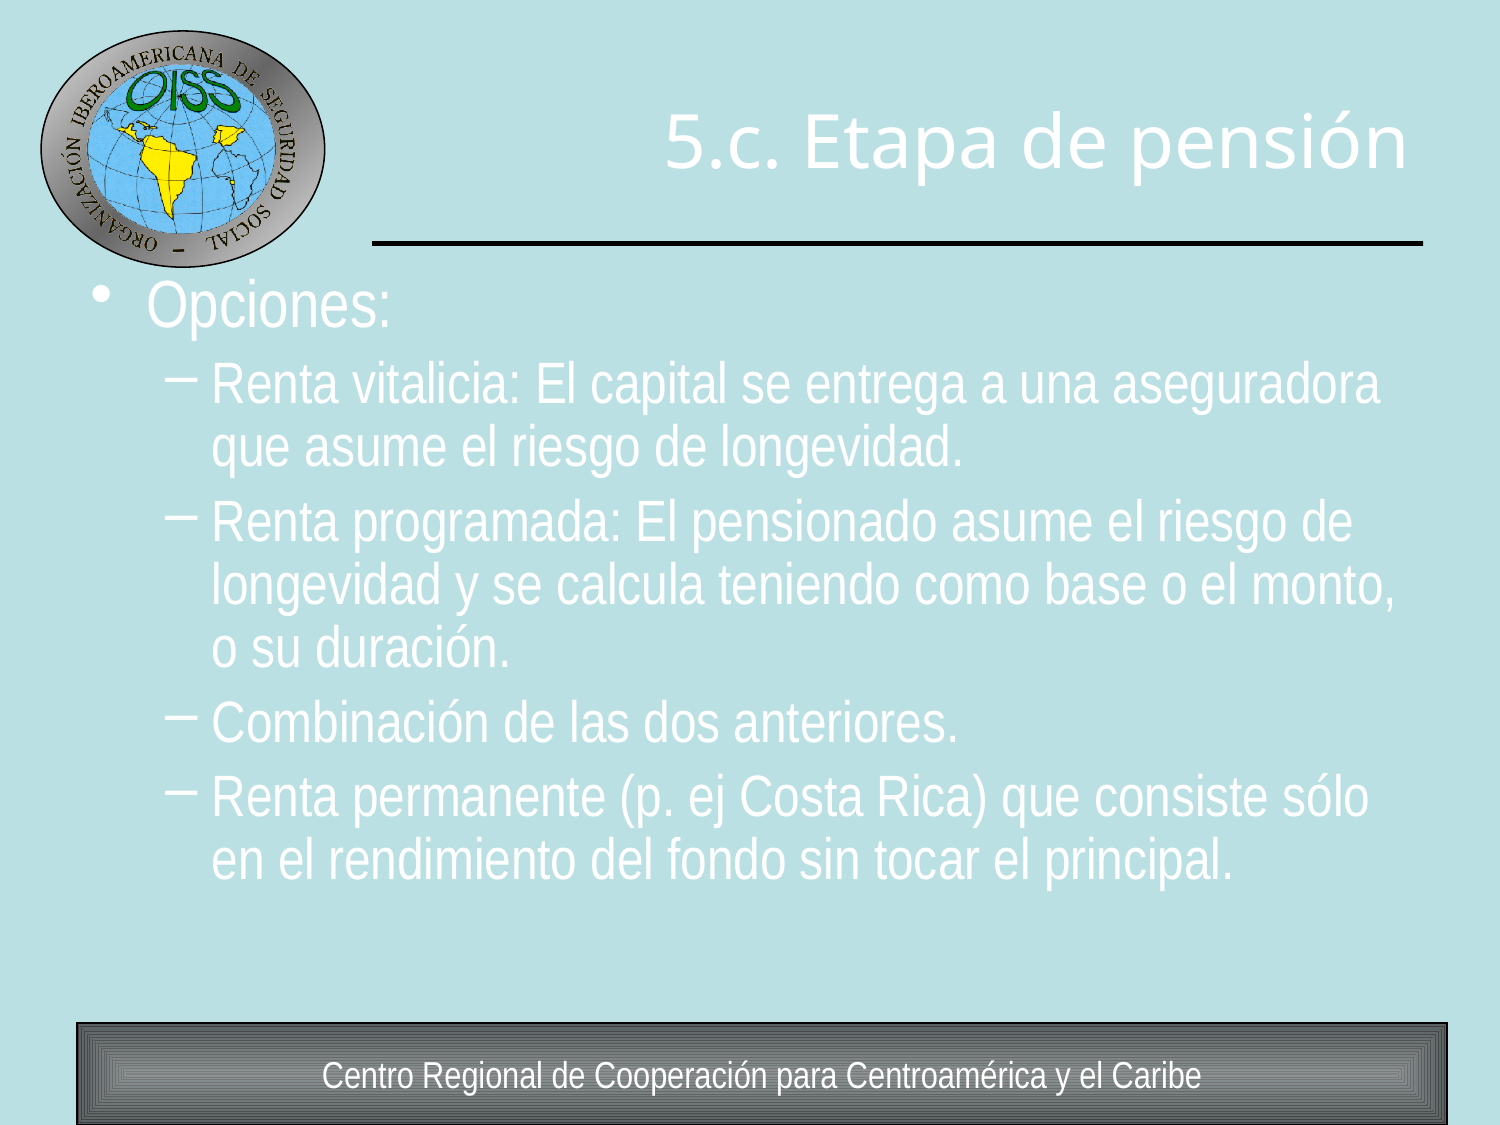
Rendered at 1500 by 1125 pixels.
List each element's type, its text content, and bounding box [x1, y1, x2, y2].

title 5.c. Etapa de pensión [371, 44, 1426, 233]
list Opciones: Renta vitalicia: El capital se entrega a una aseguradora que asume el riesgo de longevidad. Renta programada: El pensionado asume el riesgo de longevidad y se calcula teniendo como base o el monto, o su duración. Combinación de las dos anteriores. Renta permanente (p. ej Costa Rica) que consiste sólo en el rendimiento del fondo sin tocar el principal. [74, 262, 1426, 1006]
picture [53, 42, 302, 263]
